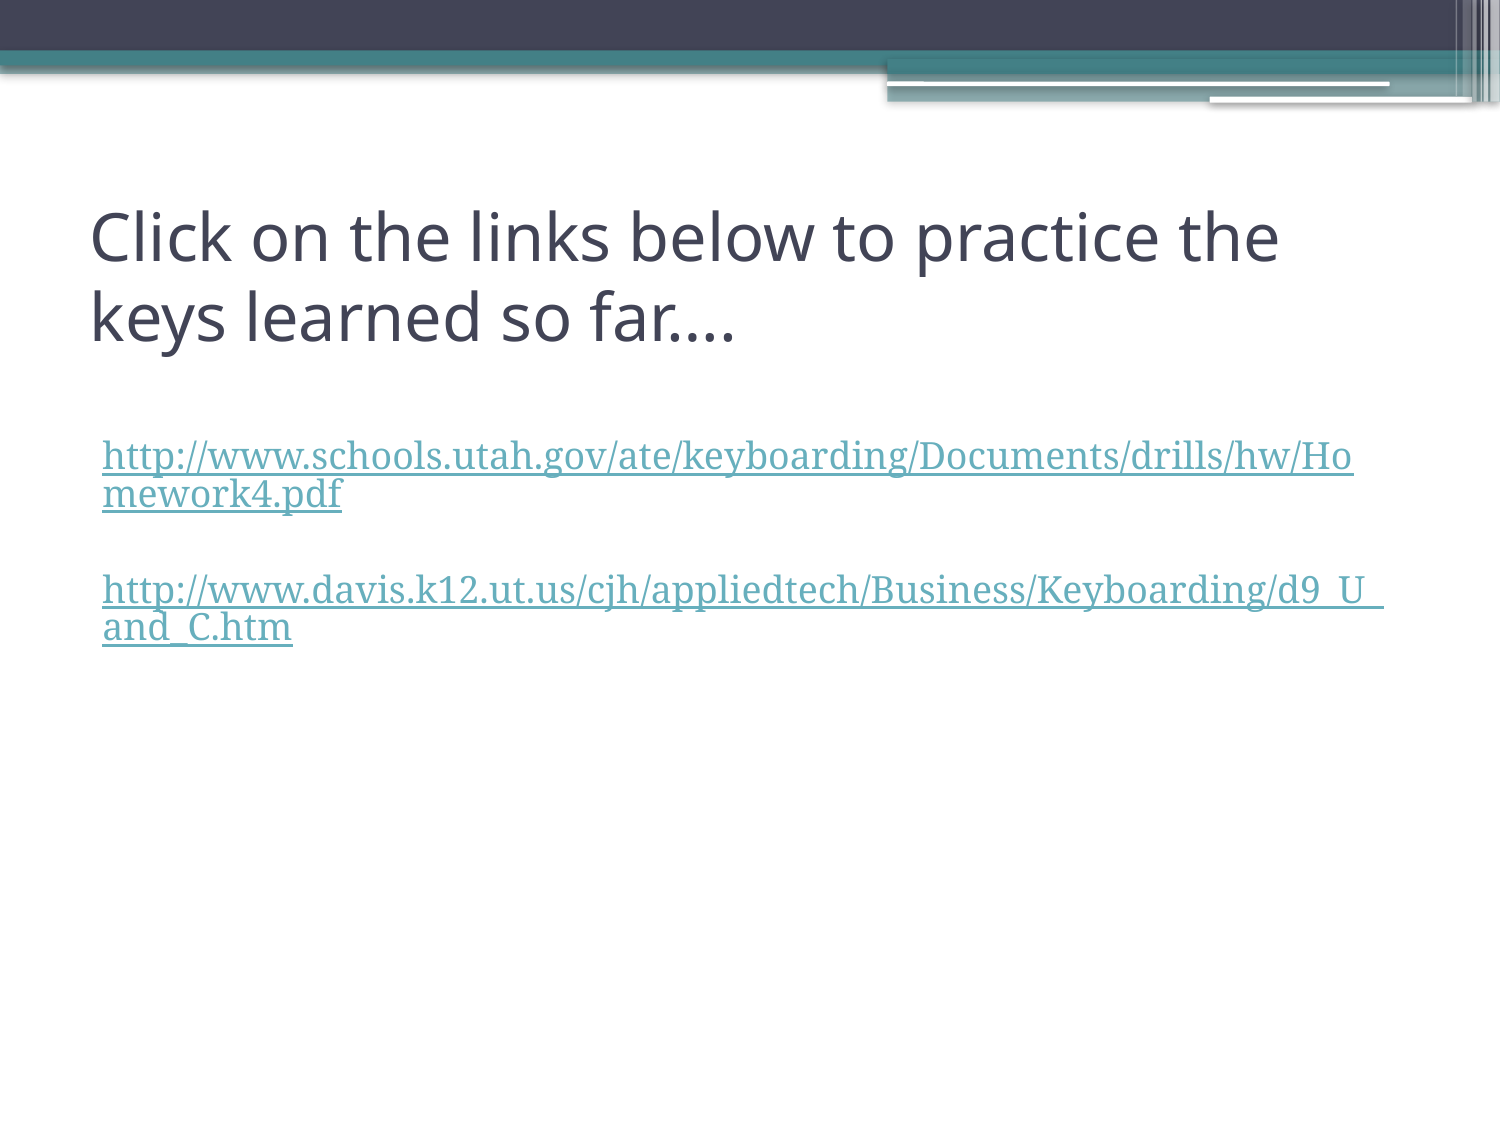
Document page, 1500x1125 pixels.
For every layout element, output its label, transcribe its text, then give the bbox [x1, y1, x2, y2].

title Click on the links below to practice the keys learned so far…. [75, 187, 1425, 363]
text_box http://www.schools.utah.gov/ate/keyboarding/Documents/drills/hw/Homework4.pdf http://www.davis.k12.ut.us/cjh/appliedtech/Business/Keyboarding/d9_U_and_C.htm [87, 424, 1400, 677]
